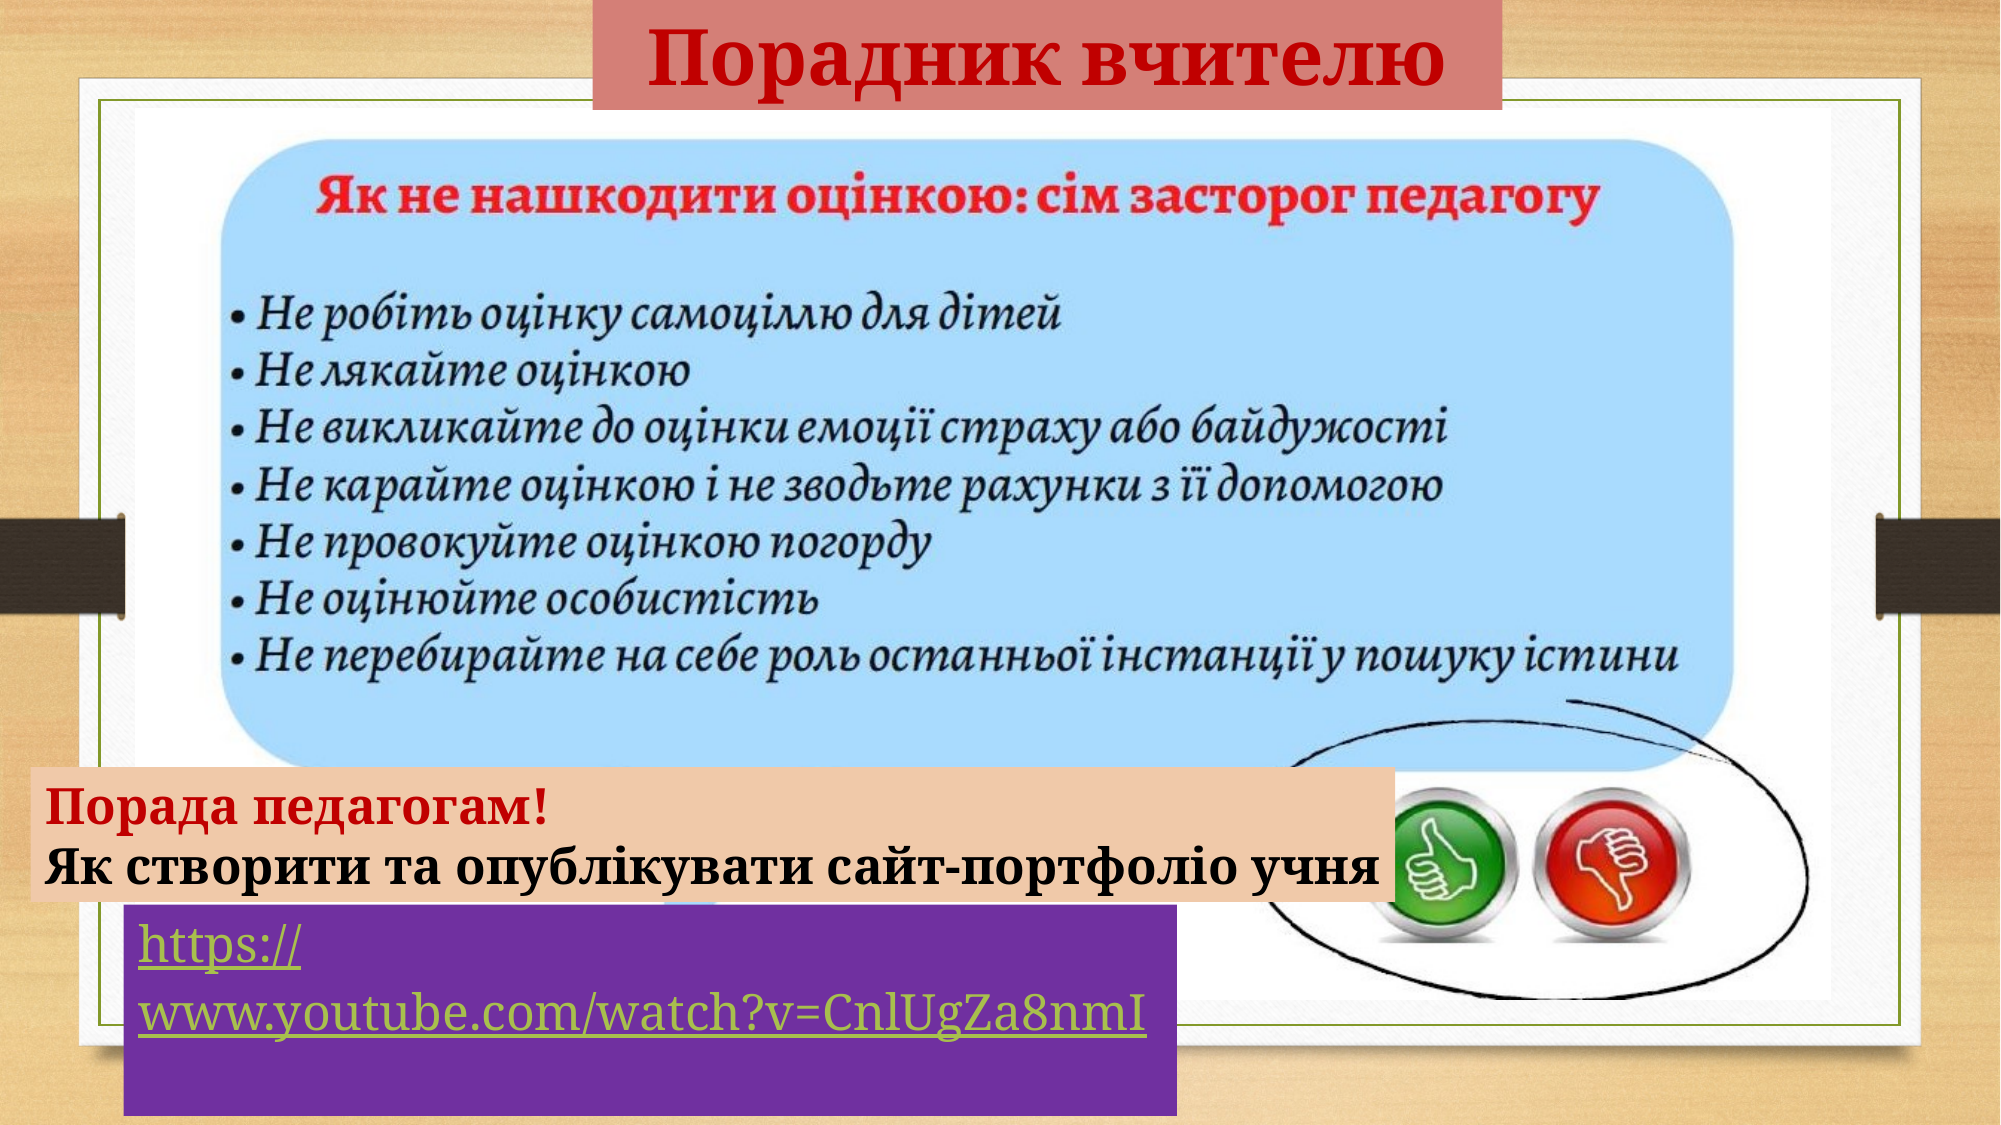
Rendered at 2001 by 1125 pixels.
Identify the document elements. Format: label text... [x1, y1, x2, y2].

picture [0, 0, 2001, 1125]
text_box https://www.youtube.com/watch?v=CnlUgZa8nmI [123, 904, 1177, 1116]
text_box Порада педагогам! Як створити та опублікувати сайт-портфоліо учня [30, 767, 134, 902]
text_box Порадник вчителю [592, 0, 1503, 108]
